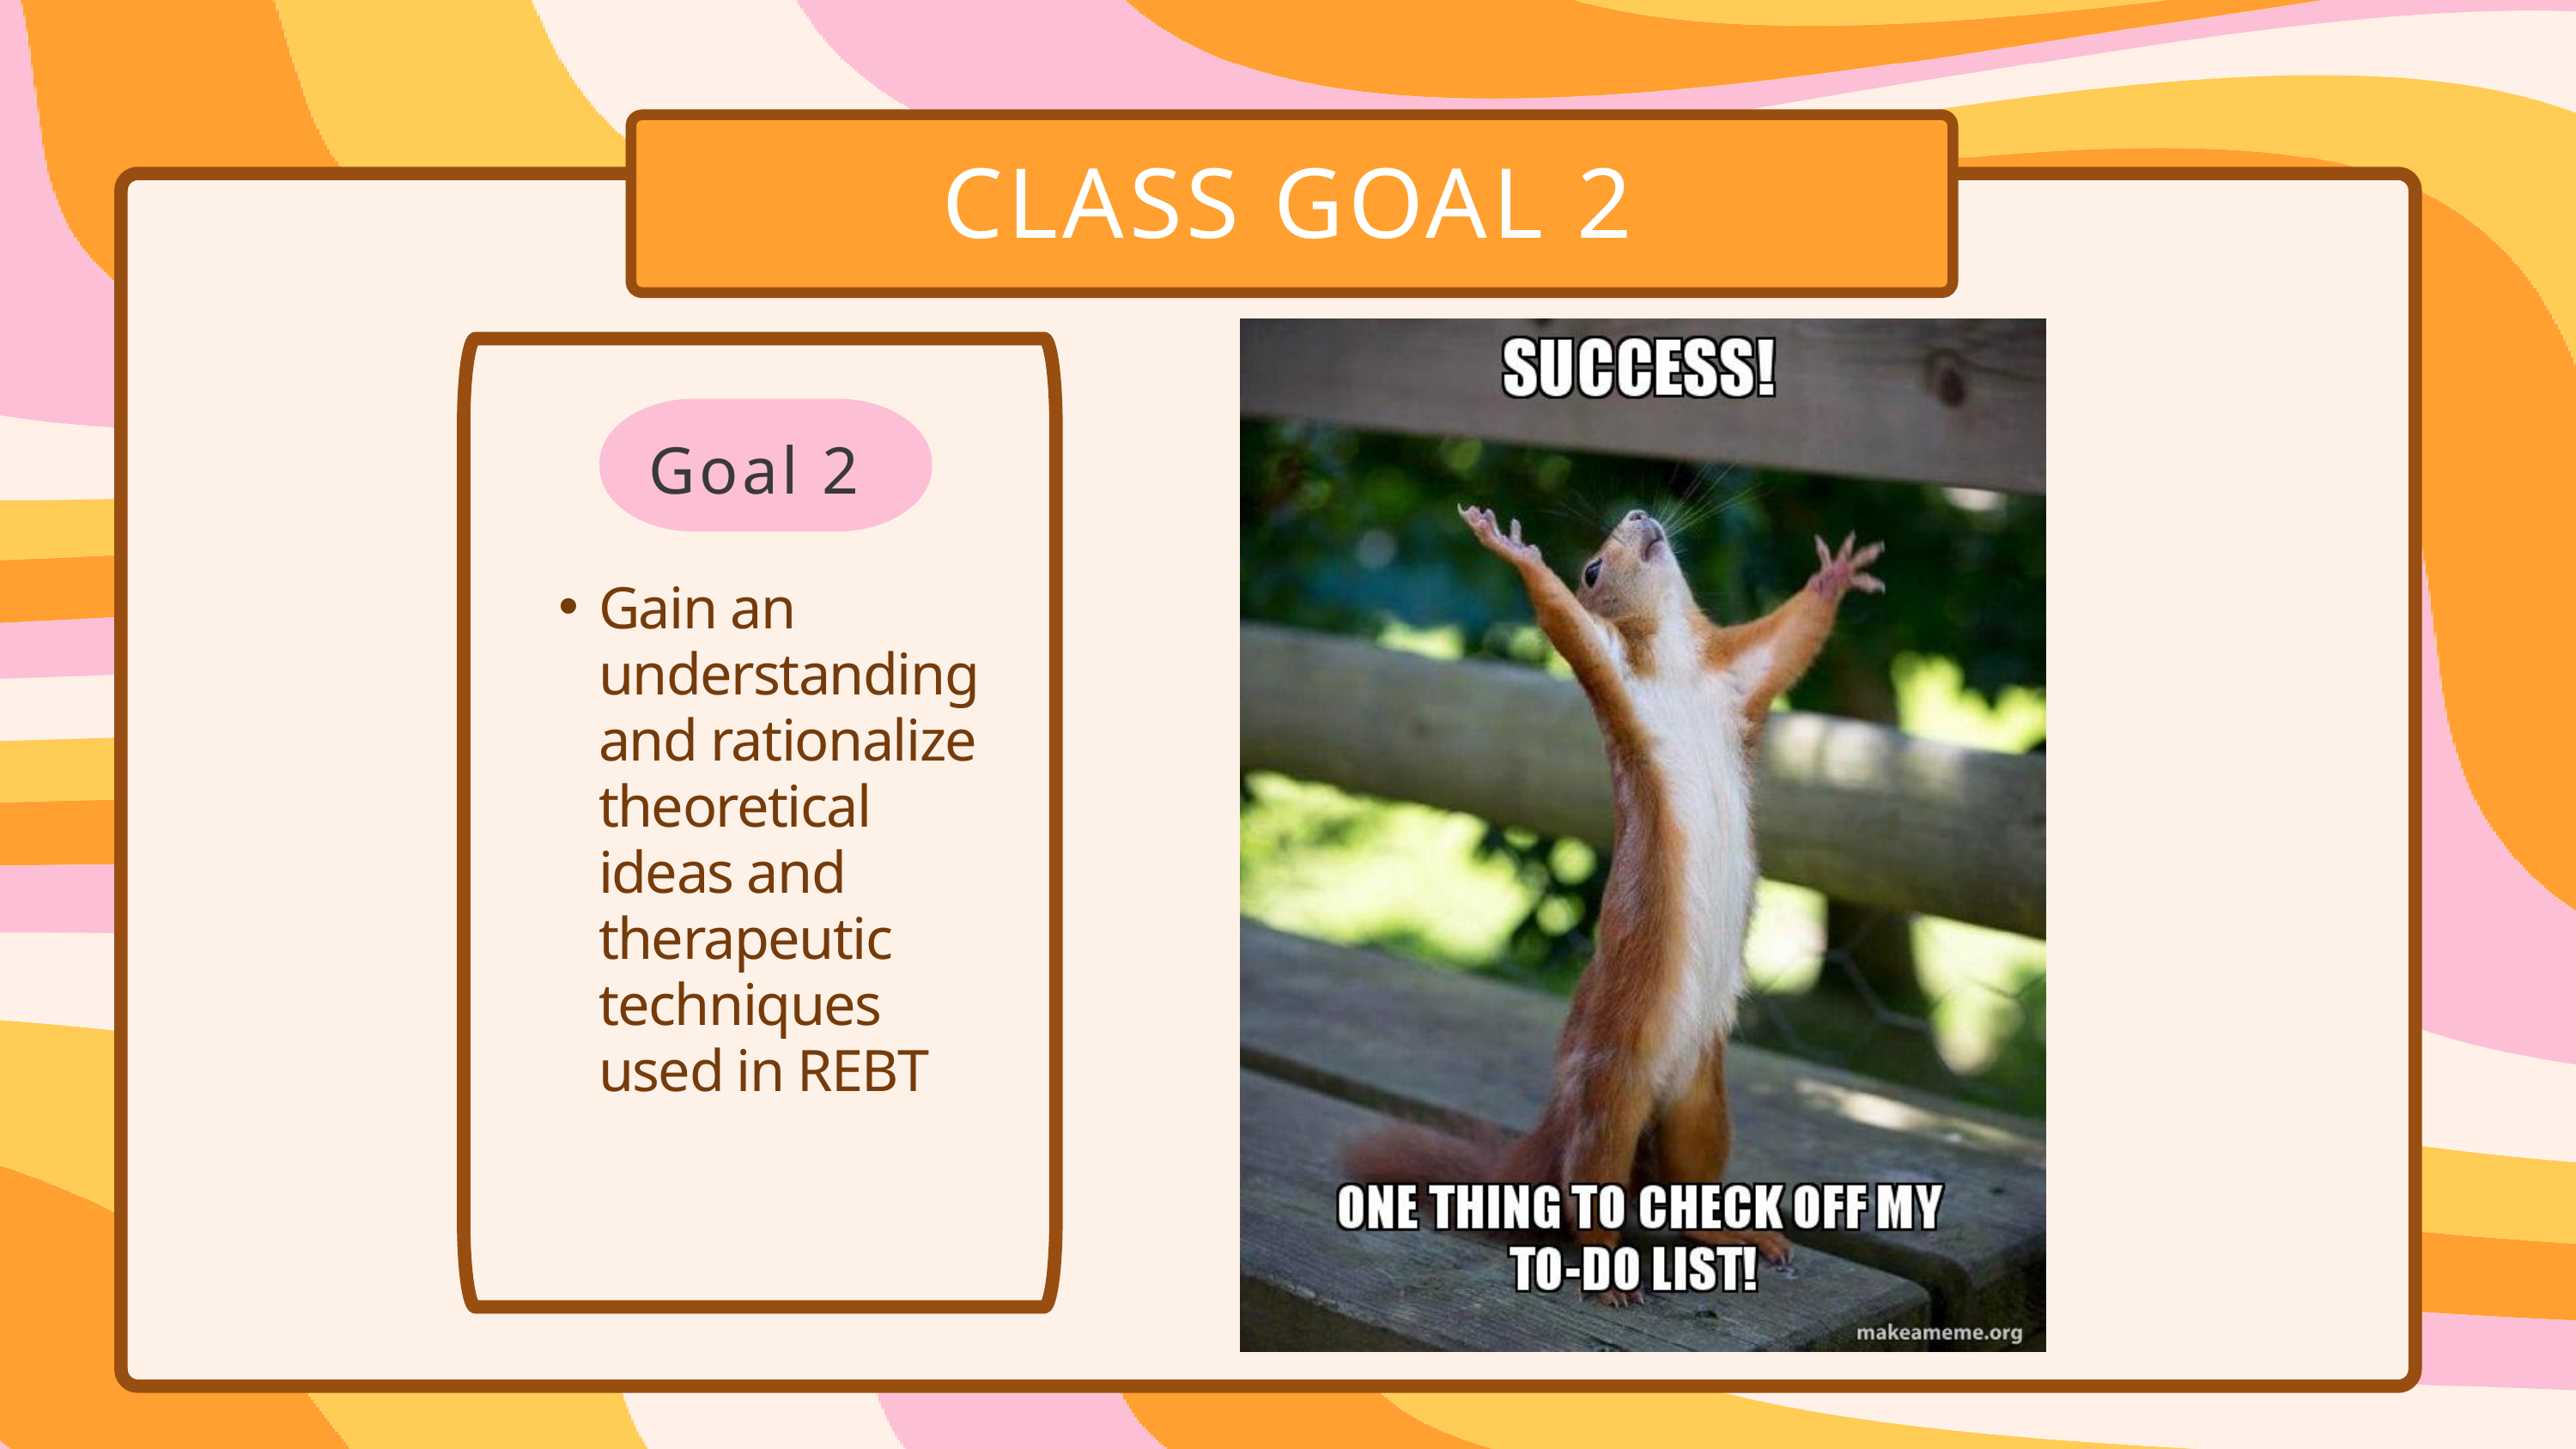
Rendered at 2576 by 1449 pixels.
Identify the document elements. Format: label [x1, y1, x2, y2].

picture [1240, 318, 2046, 1352]
text_box [587, 377, 933, 547]
text_box [120, 173, 2415, 1387]
text_box [0, 0, 2576, 1449]
text_box [463, 338, 1056, 1307]
text_box [626, 91, 1953, 316]
